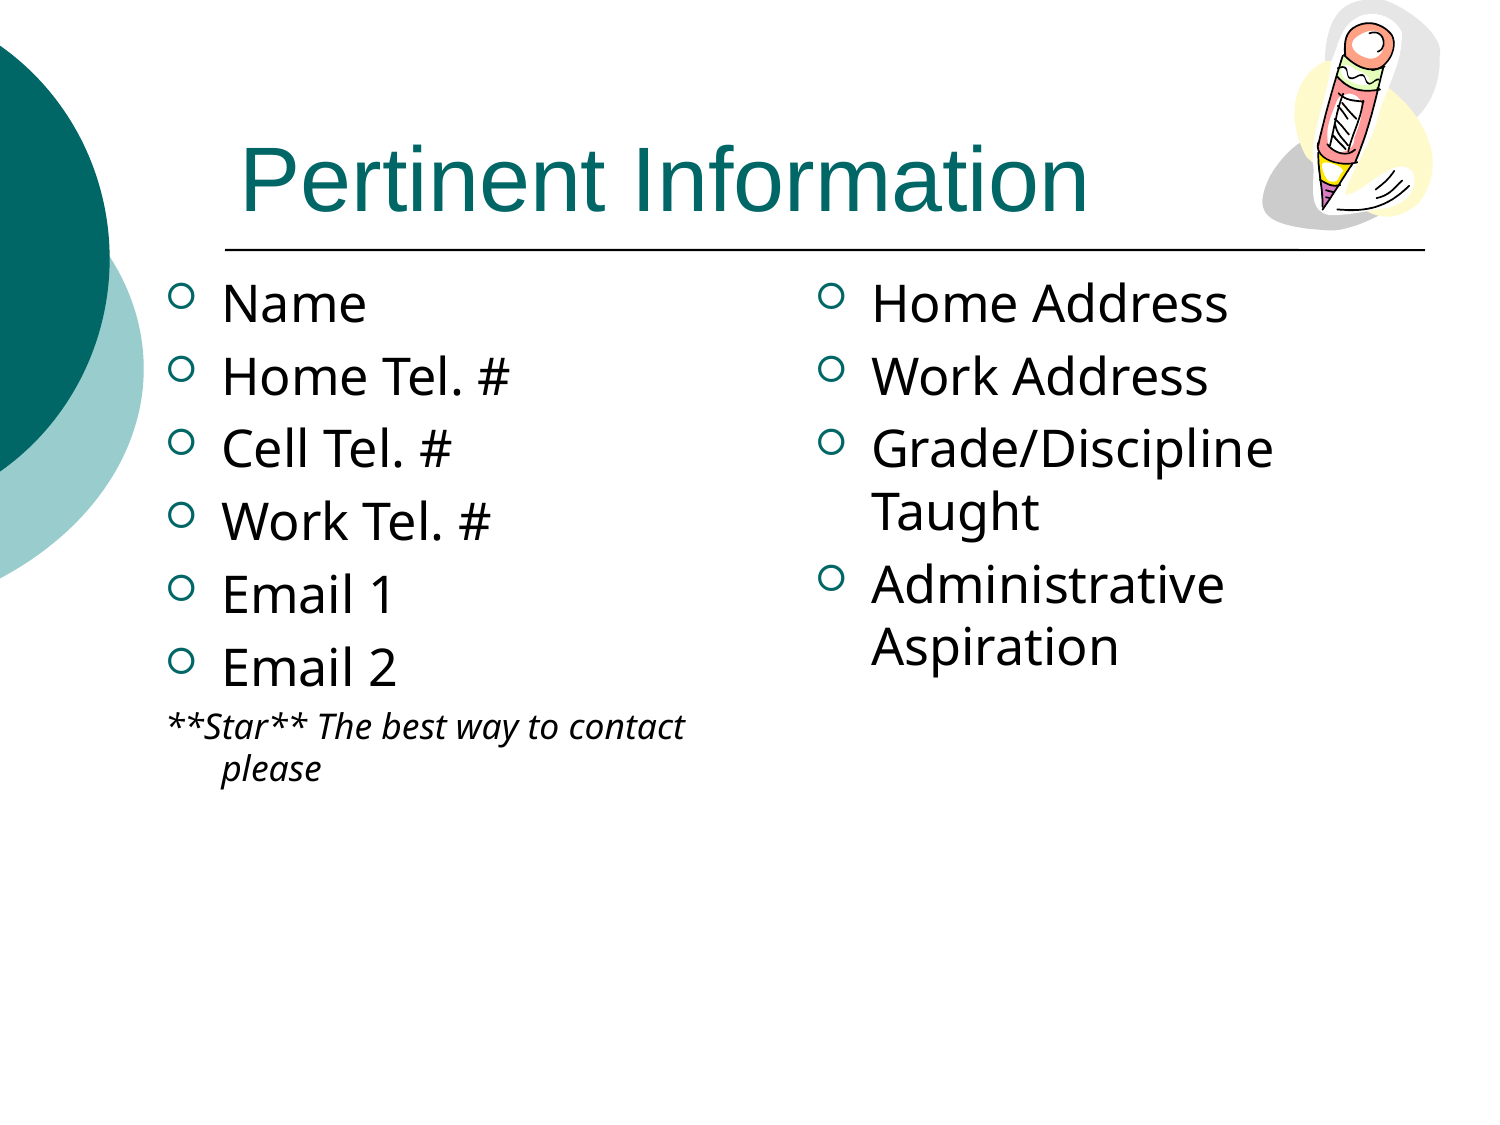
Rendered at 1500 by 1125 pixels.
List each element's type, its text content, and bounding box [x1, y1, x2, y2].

picture [1262, 0, 1443, 233]
list Name Home Tel. # Cell Tel. # Work Tel. # Email 1 Email 2 **Star** The best way to contact please [149, 262, 719, 1096]
list Home Address Work Address Grade/Discipline Taught Administrative Aspiration [799, 262, 1413, 1096]
title Pertinent Information [224, 49, 1259, 238]
